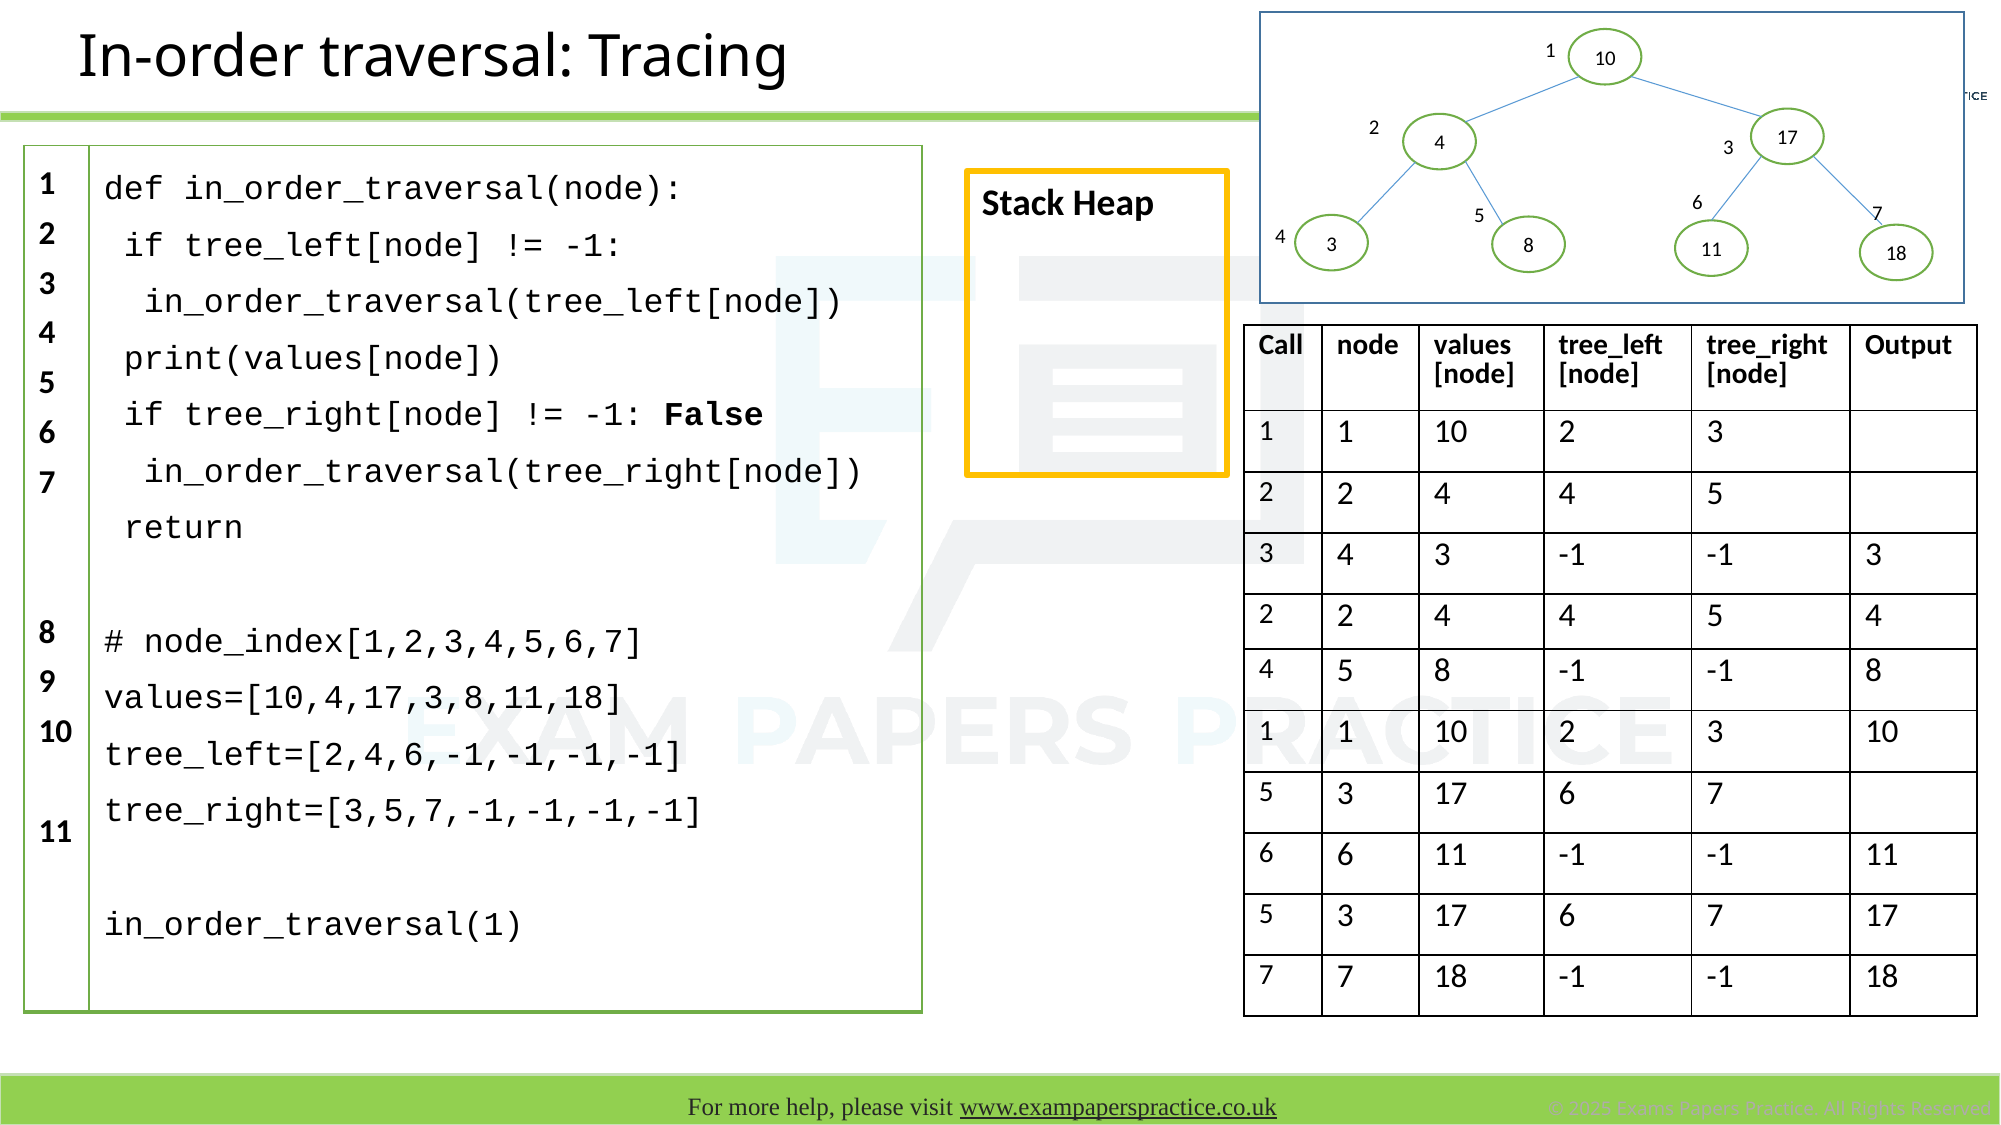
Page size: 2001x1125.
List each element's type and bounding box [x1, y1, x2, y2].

table_cell [1692, 773, 1849, 832]
table_cell [1245, 711, 1321, 771]
table_cell [1545, 711, 1691, 771]
table_cell [1851, 473, 1976, 532]
table_cell [1545, 411, 1691, 471]
table_cell [1851, 650, 1976, 710]
table_cell [1245, 534, 1321, 593]
title [63, 9, 1405, 106]
table_cell [1323, 411, 1418, 471]
table_cell [1692, 595, 1849, 648]
table_cell [1323, 773, 1418, 832]
table_cell [1323, 473, 1418, 532]
table_cell [1545, 650, 1691, 710]
table_cell [1420, 534, 1543, 593]
table_cell [1420, 411, 1543, 471]
table_cell [1851, 711, 1976, 771]
table_cell [1420, 956, 1543, 1015]
table_cell [1420, 895, 1543, 954]
table_cell [1245, 595, 1321, 648]
table_cell [1545, 895, 1691, 954]
table_cell [1420, 650, 1543, 710]
table_cell [1245, 773, 1321, 832]
table_cell [1545, 956, 1691, 1015]
table_header [1851, 326, 1976, 410]
table_cell [1851, 773, 1976, 832]
table_cell [1851, 956, 1976, 1015]
table_cell [1851, 411, 1976, 471]
table_cell [1692, 956, 1849, 1015]
table_cell [1420, 773, 1543, 832]
table_cell [1692, 711, 1849, 771]
table_cell [1692, 650, 1849, 710]
table_cell [1692, 895, 1849, 954]
table_cell [1323, 834, 1418, 893]
table_header [1545, 326, 1691, 410]
table_header [25, 146, 88, 1010]
table_header [1323, 326, 1418, 410]
table_cell [1245, 834, 1321, 893]
table_cell [1692, 834, 1849, 893]
table_header [90, 146, 921, 1010]
table_cell [1545, 834, 1691, 893]
table_cell [1851, 595, 1976, 648]
table_cell [1692, 473, 1849, 532]
table_cell [1420, 711, 1543, 771]
table_cell [1545, 534, 1691, 593]
table_cell [1323, 595, 1418, 648]
table_cell [1323, 534, 1418, 593]
text_box [967, 170, 1227, 476]
table_cell [1420, 834, 1543, 893]
table_cell [1420, 595, 1543, 648]
text_box [1260, 12, 1965, 303]
table_cell [1323, 711, 1418, 771]
table_cell [1245, 650, 1321, 710]
table_cell [1545, 595, 1691, 648]
table_cell [1245, 473, 1321, 532]
table_header [1245, 326, 1321, 410]
table_cell [1851, 895, 1976, 954]
table_cell [1851, 534, 1976, 593]
table_cell [1545, 773, 1691, 832]
table_cell [1323, 650, 1418, 710]
table_cell [1245, 411, 1321, 471]
table_cell [1323, 895, 1418, 954]
table_header [1420, 326, 1543, 410]
table_cell [1420, 473, 1543, 532]
table_header [1692, 326, 1849, 410]
table_cell [1245, 956, 1321, 1015]
table_cell [1245, 895, 1321, 954]
table_cell [1323, 956, 1418, 1015]
table_cell [1692, 534, 1849, 593]
table_cell [1545, 473, 1691, 532]
table_cell [1692, 411, 1849, 471]
table_cell [1851, 834, 1976, 893]
